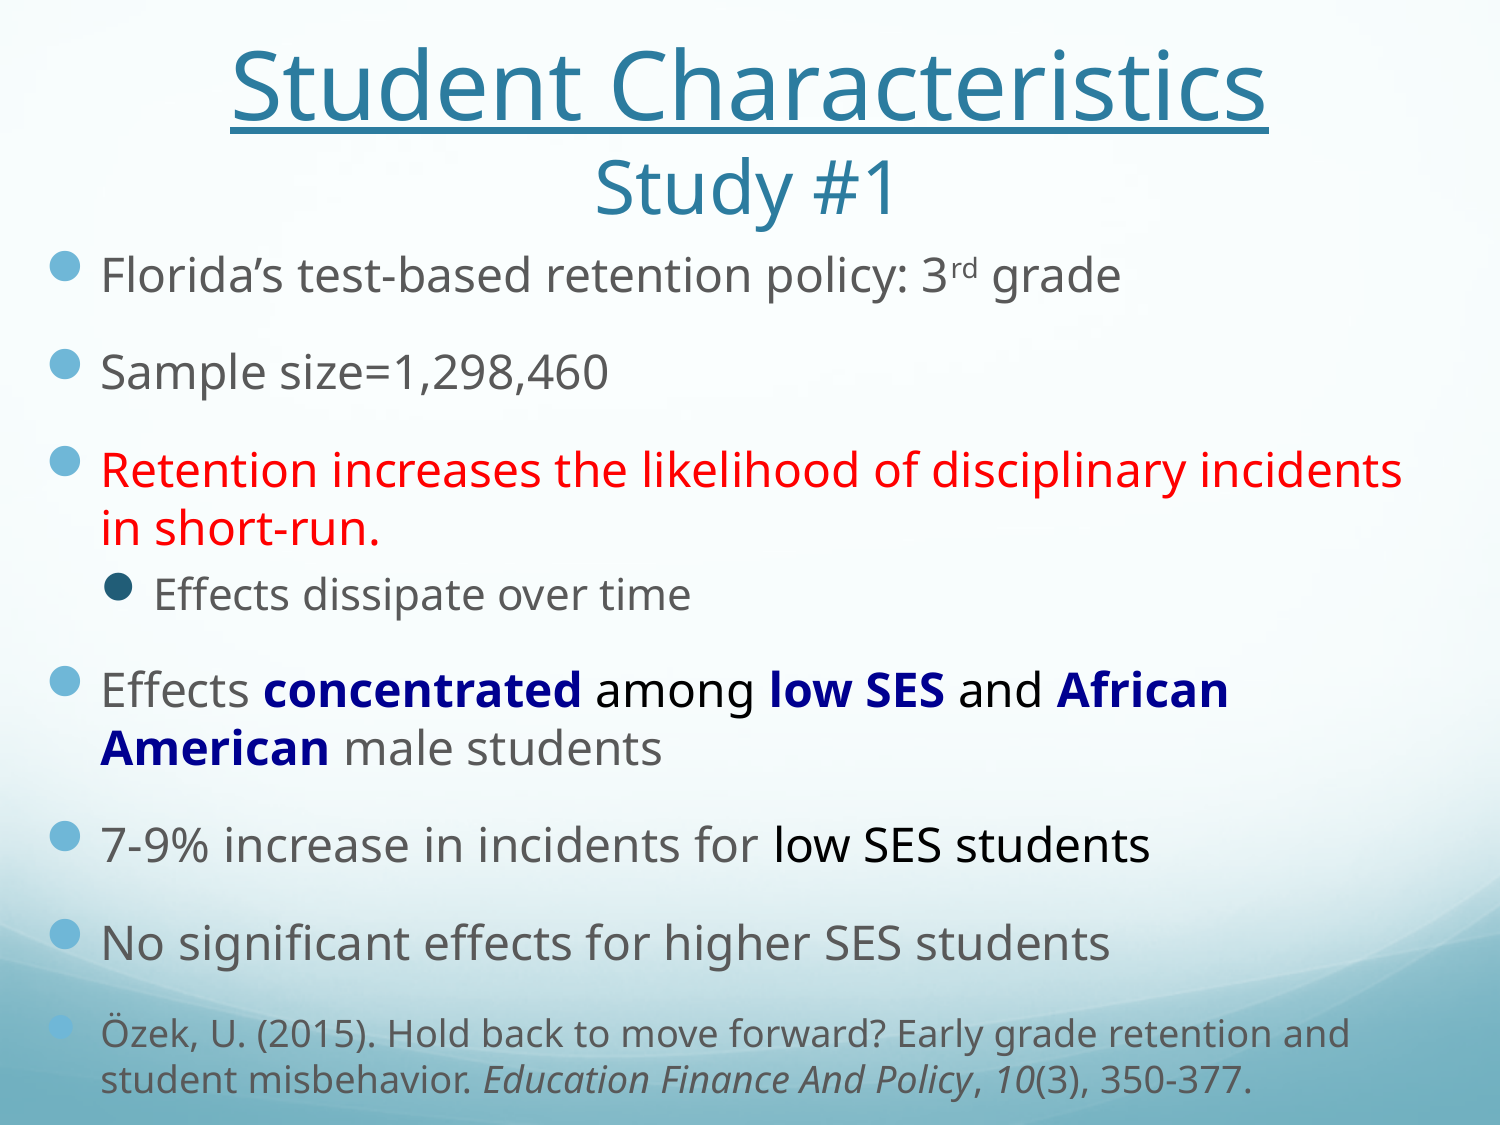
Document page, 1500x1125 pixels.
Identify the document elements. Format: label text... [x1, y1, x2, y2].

list Florida’s test-based retention policy: 3rd grade Sample size=1,298,460 Retention increases the likelihood of disciplinary incidents in short-run. Effects dissipate over time Effects concentrated among low SES and African American male students 7-9% increase in incidents for low SES students No significant effects for higher SES students Özek, U. (2015). Hold back to move forward? Early grade retention and student misbehavior. Education Finance And Policy, 10(3), 350-377. [30, 236, 1450, 1109]
title Student Characteristics Study #1 [90, 17, 1410, 236]
